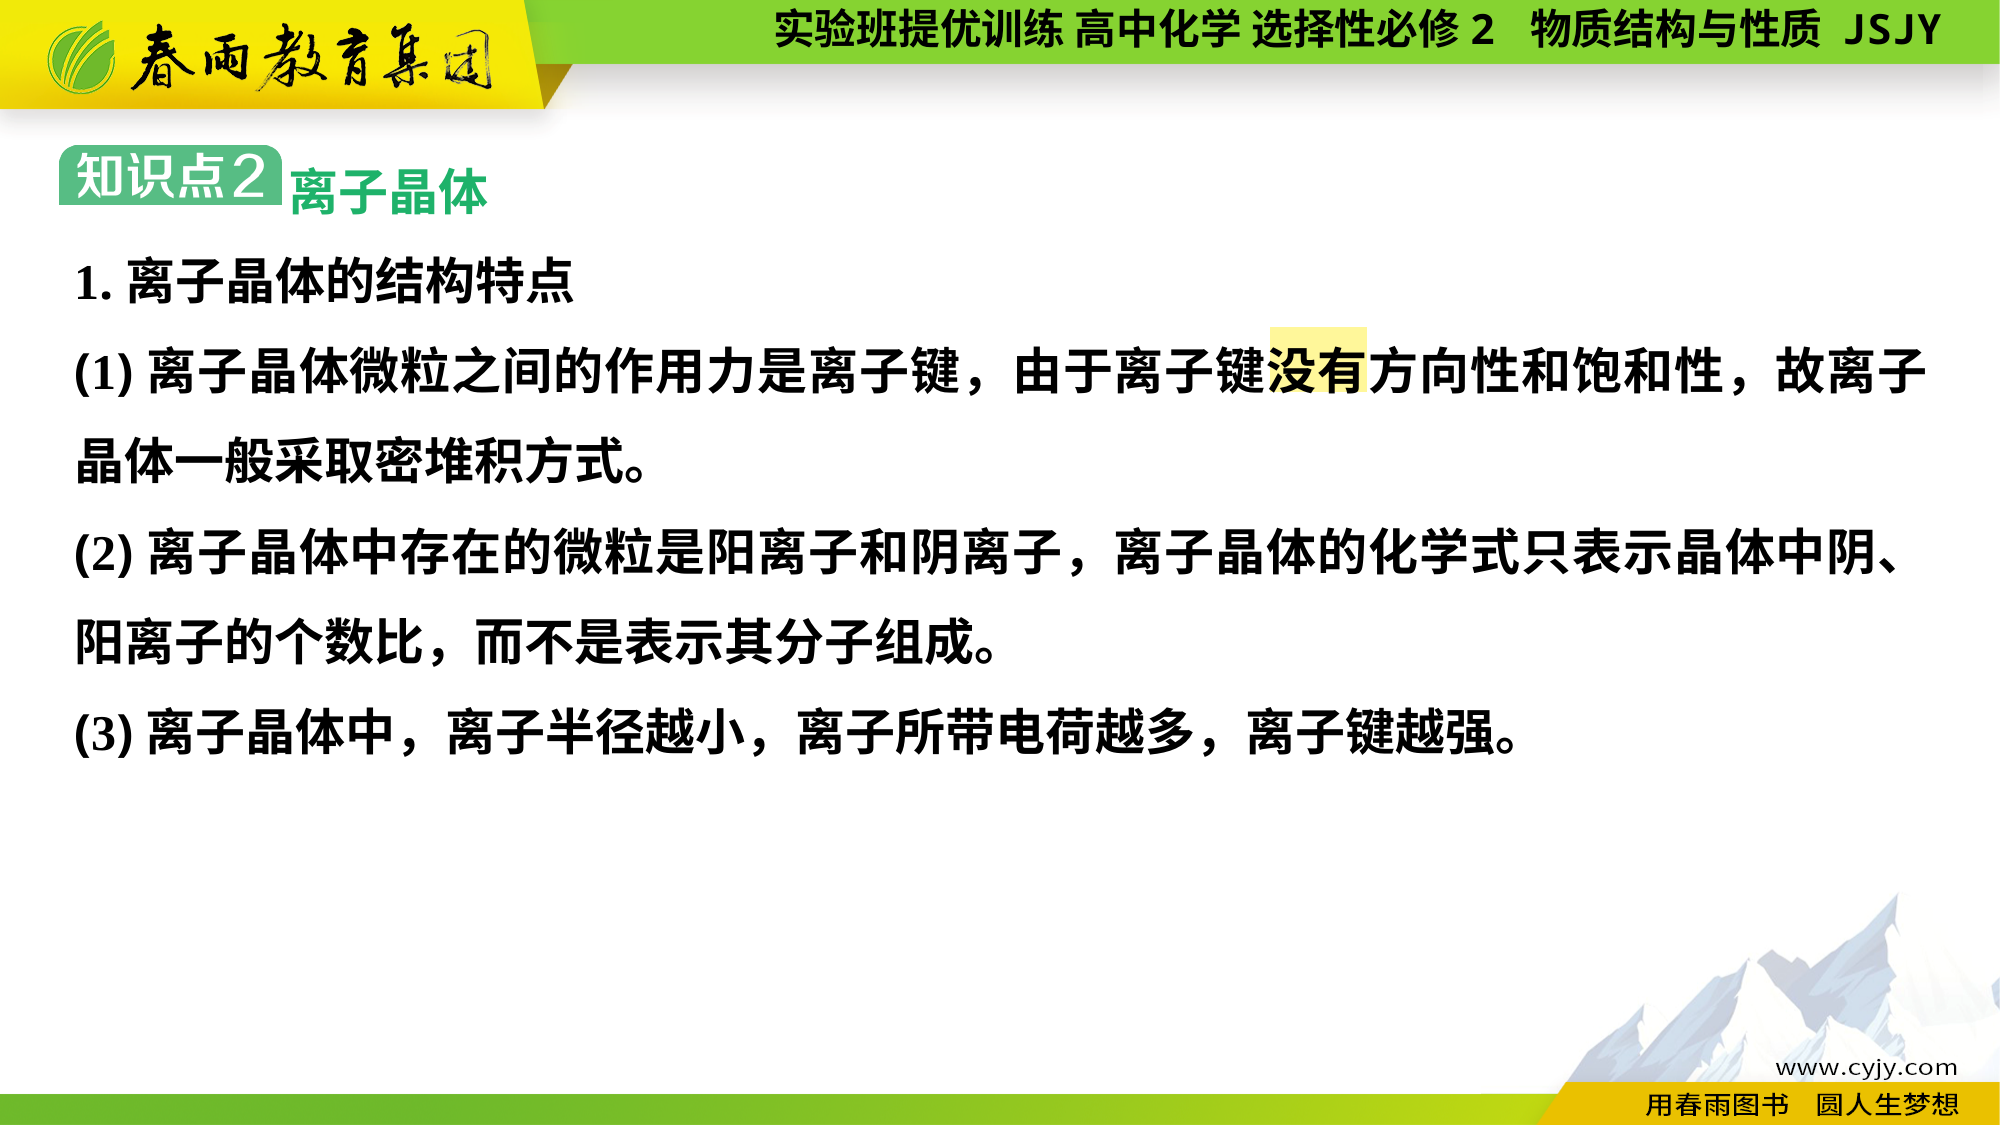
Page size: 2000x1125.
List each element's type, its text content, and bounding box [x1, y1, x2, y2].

picture [0, 0, 2000, 1125]
list 离子晶体 1.离子晶体的结构特点 (1)离子晶体微粒之间的作用力是离子键，由于离子键没有方向性和饱和性，故离子晶体一般采取密堆积方式。 (2)离子晶体中存在的微粒是阳离子和阴离子，离子晶体的化学式只表示晶体中阴、阳离子的个数比，而不是表示其分子组成。 (3)离子晶体中，离子半径越小，离子所带电荷越多，离子键越强。 [59, 122, 1944, 774]
